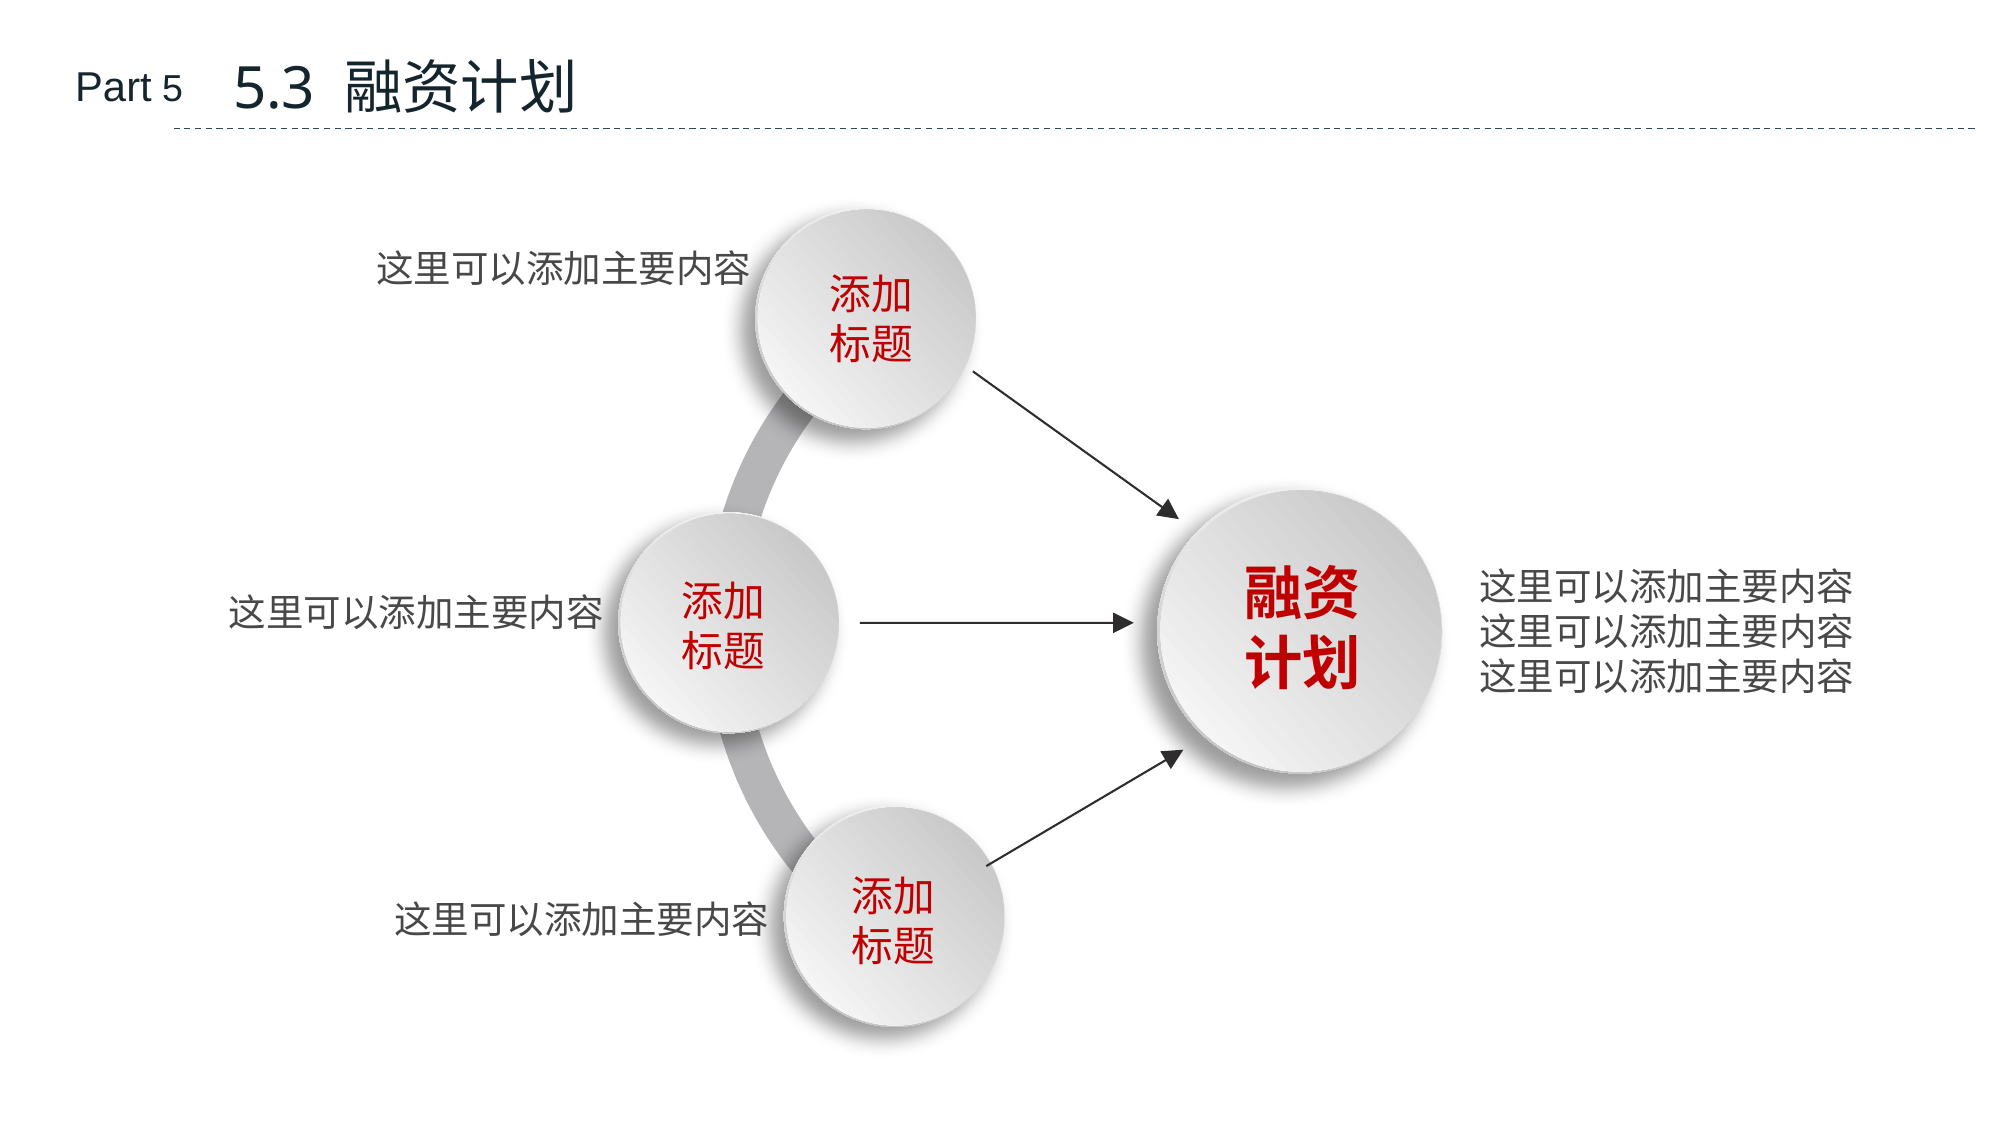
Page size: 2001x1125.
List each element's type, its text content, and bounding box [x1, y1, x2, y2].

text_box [783, 805, 1005, 1028]
text_box 5.3 融资计划 [218, 42, 1046, 127]
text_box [617, 511, 840, 734]
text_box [1156, 488, 1443, 774]
text_box [728, 749, 792, 852]
text_box 这里可以添加主要内容 [338, 888, 778, 949]
text_box 这里可以添加主要内容 这里可以添加主要内容 这里可以添加主要内容 [1464, 555, 1910, 705]
text_box 这里可以添加主要内容 [308, 237, 749, 297]
text_box [724, 437, 797, 510]
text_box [754, 207, 977, 430]
text_box 这里可以添加主要内容 [172, 582, 612, 642]
text_box [859, 612, 1134, 634]
text_box Part 5 [22, 52, 198, 118]
